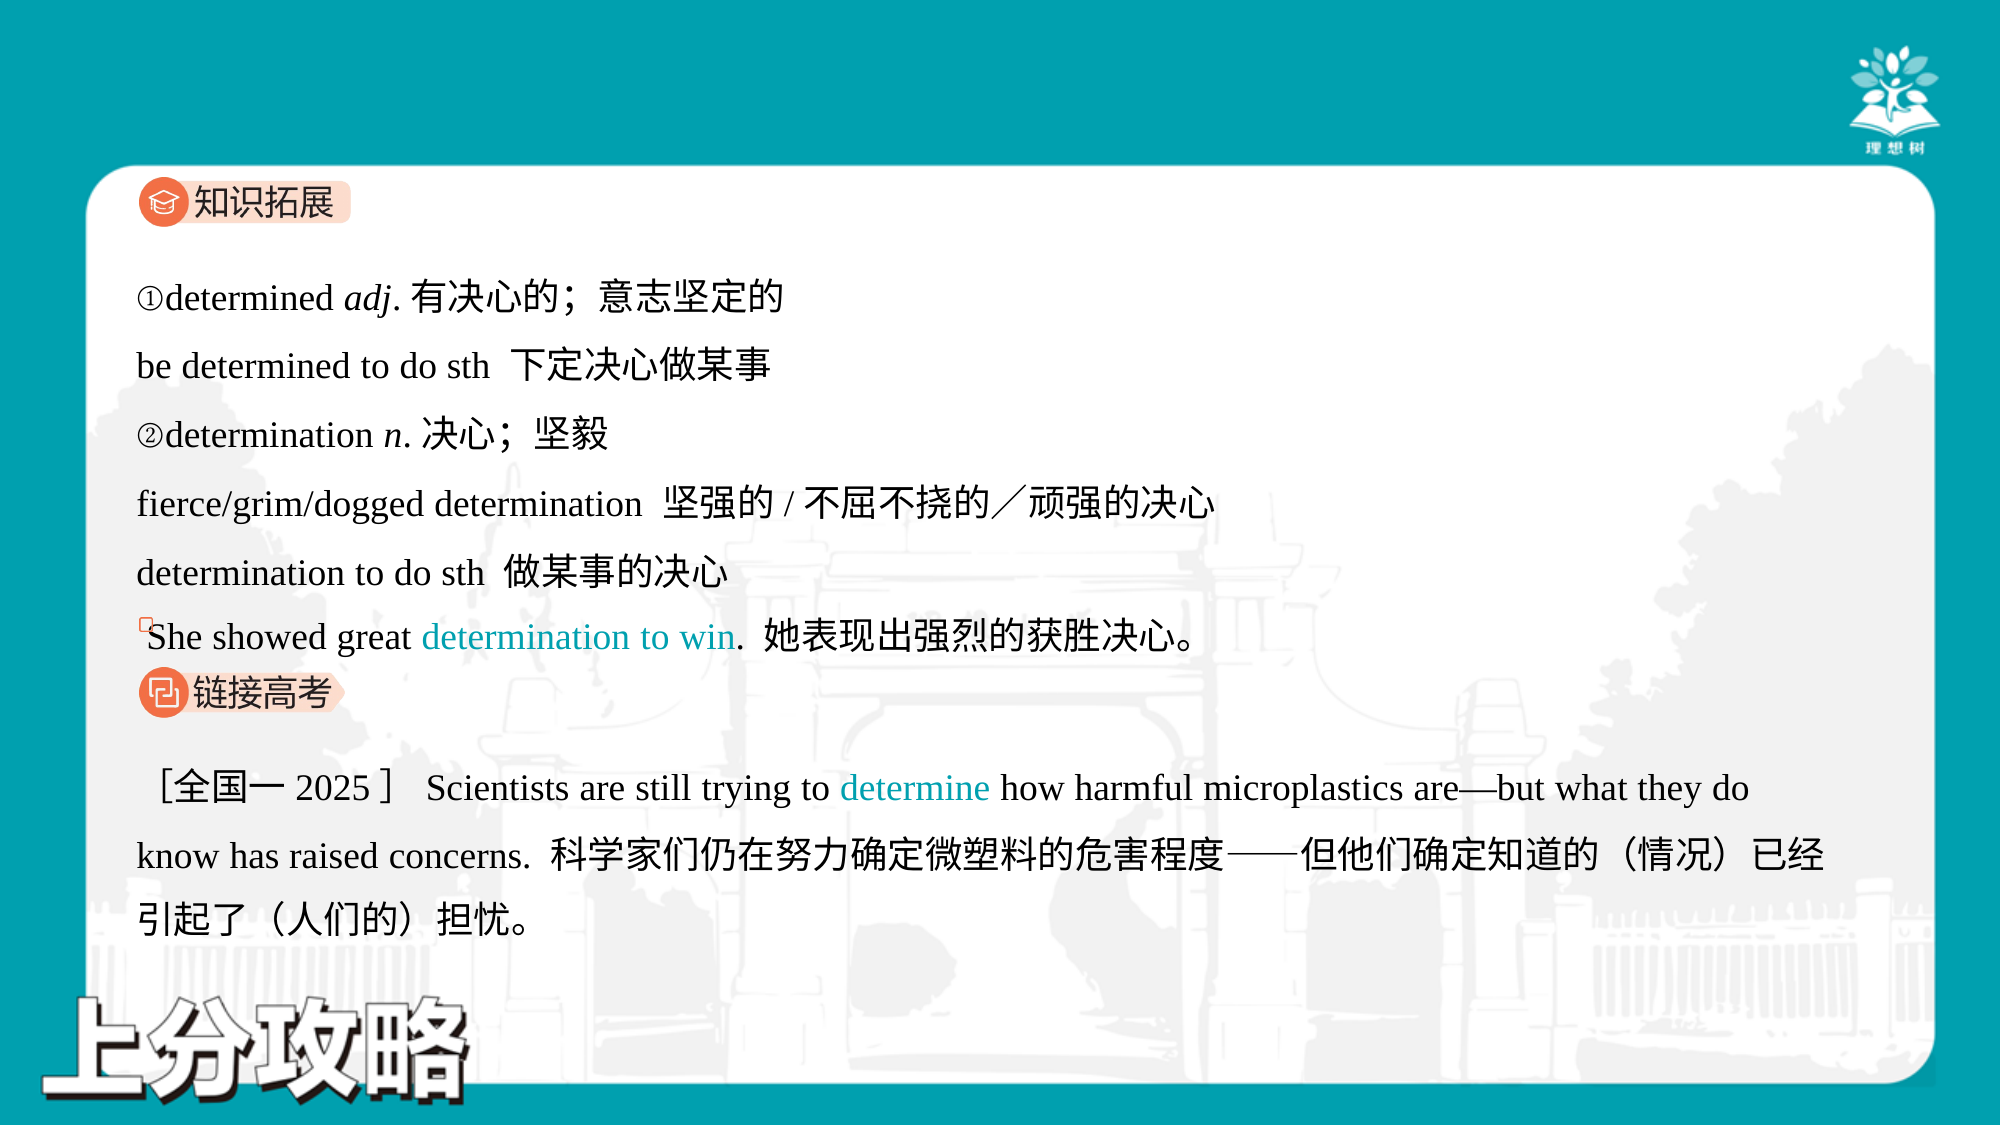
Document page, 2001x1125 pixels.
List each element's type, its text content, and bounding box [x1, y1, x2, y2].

picture [0, 0, 2000, 1125]
text_box ［全国一2025］Scientists are still trying to determine how harmful microplastics are—but what they do know has raised concerns. 科学家们仍在努力确定微塑料的危害程度——但他们确定知道的（情况）已经 引起了（人们的）担忧。#15 [136, 738, 1865, 933]
text_box ①determined adj.有决心的；意志坚定的 be determined to do sth 下定决心做某事 ②determination n.决心；坚毅 fierce/grim/dogged determination 坚强的/不屈不挠的／顽强的决心 determination to do sth 做某事的决心 She showed great determination to win. 她表现出强烈的获胜决心。#13 [136, 249, 1865, 650]
